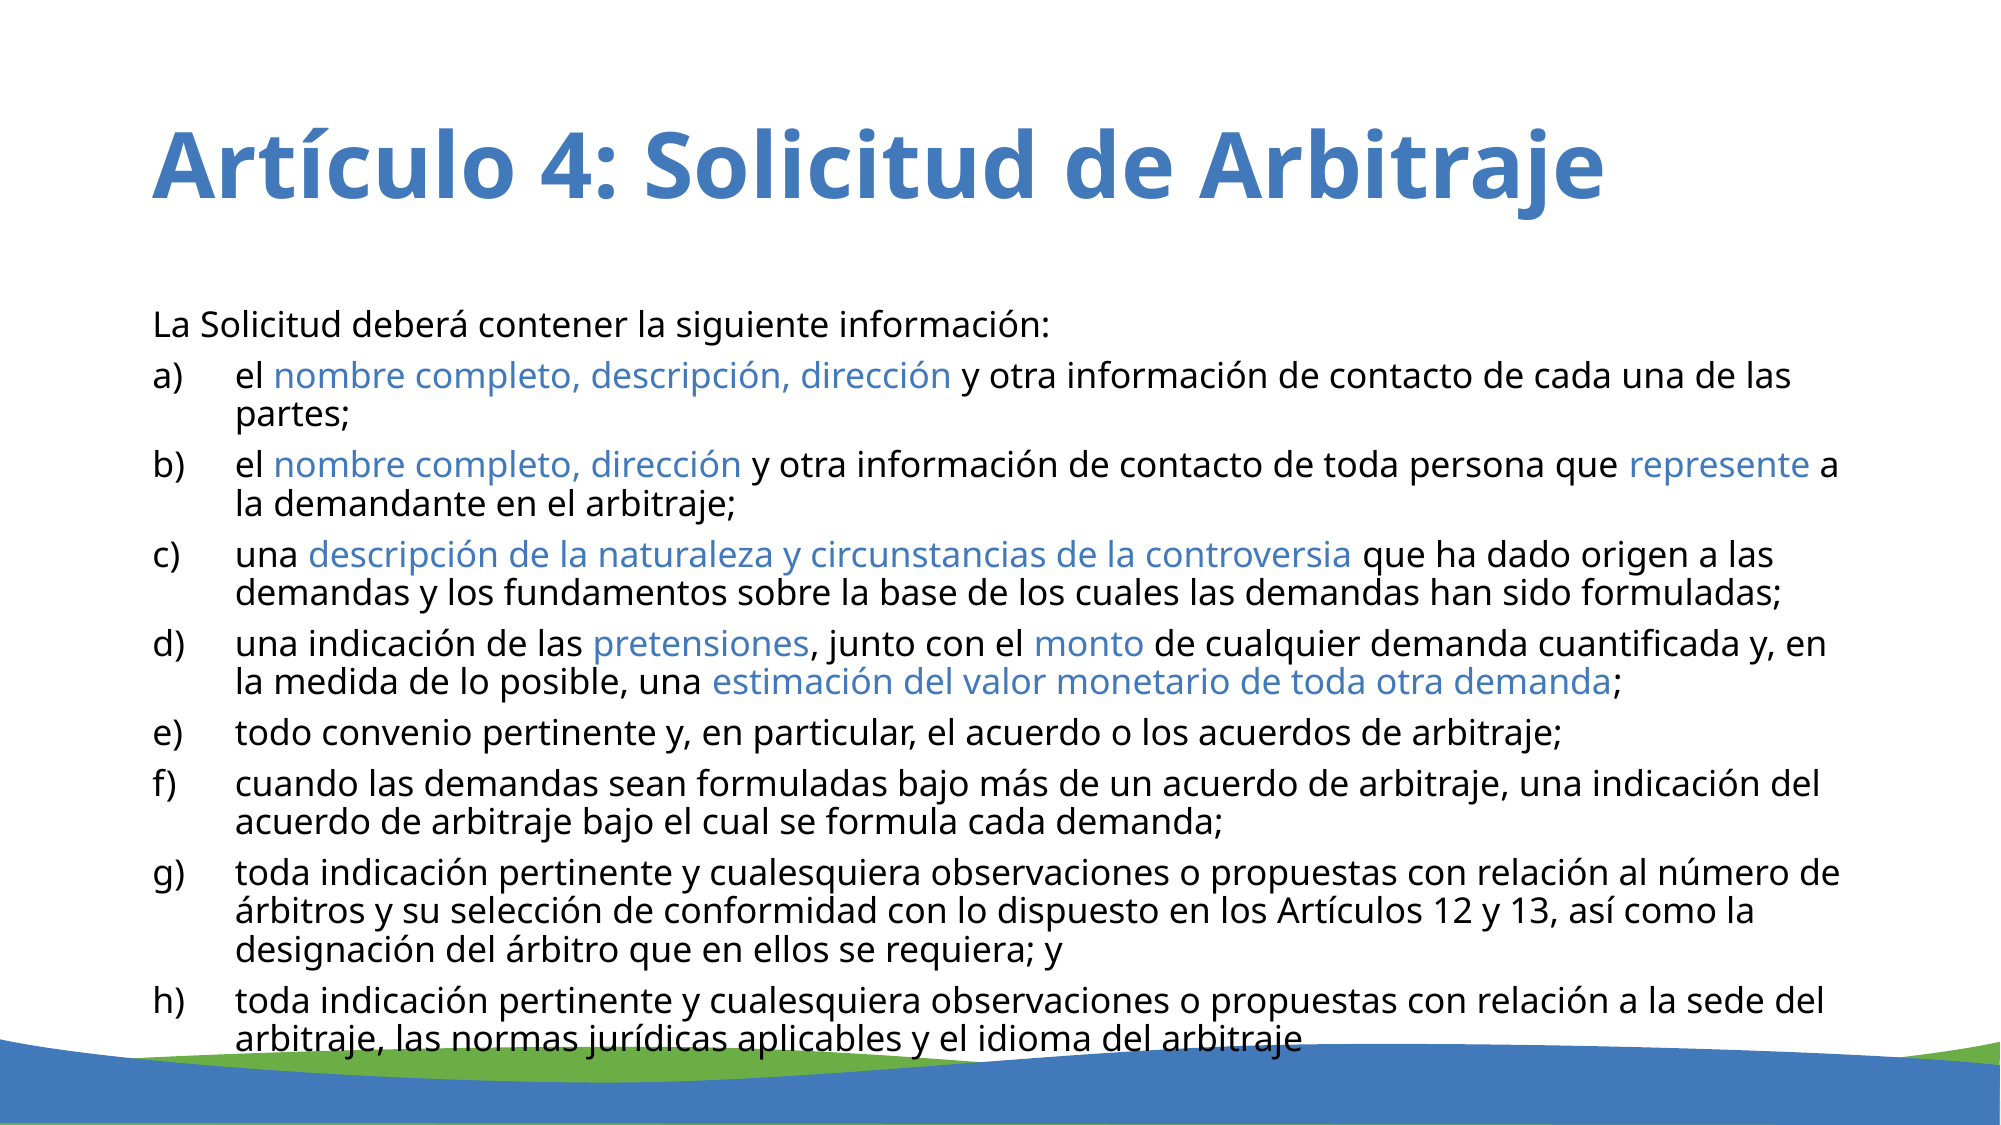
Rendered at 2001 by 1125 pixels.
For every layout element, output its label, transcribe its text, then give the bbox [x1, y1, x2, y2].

list La Solicitud deberá contener la siguiente información: el nombre completo, descripción, dirección y otra información de contacto de cada una de las partes; el nombre completo, dirección y otra información de contacto de toda persona que represente a la demandante en el arbitraje; una descripción de la naturaleza y circunstancias de la controversia que ha dado origen a las demandas y los fundamentos sobre la base de los cuales las demandas han sido formuladas; una indicación de las pretensiones, junto con el monto de cualquier demanda cuantificada y, en la medida de lo posible, una estimación del valor monetario de toda otra demanda; todo convenio pertinente y, en particular, el acuerdo o los acuerdos de arbitraje; cuando las demandas sean formuladas bajo más de un acuerdo de arbitraje, una indicación del acuerdo de arbitraje bajo el cual se formula cada demanda; toda indicación pertinente y cualesquiera observaciones o propuestas con relación al número de árbitros y su selección de conformidad con lo dispuesto en los Artículos 12 y 13, así como la designación del árbitro que en ellos se requiera; y toda indicación pertinente y cualesquiera observaciones o propuestas con relación a la sede del arbitraje, las normas jurídicas aplicables y el idioma del arbitraje [137, 299, 1863, 1088]
title Artículo 4: Solicitud de Arbitraje [137, 59, 1863, 278]
